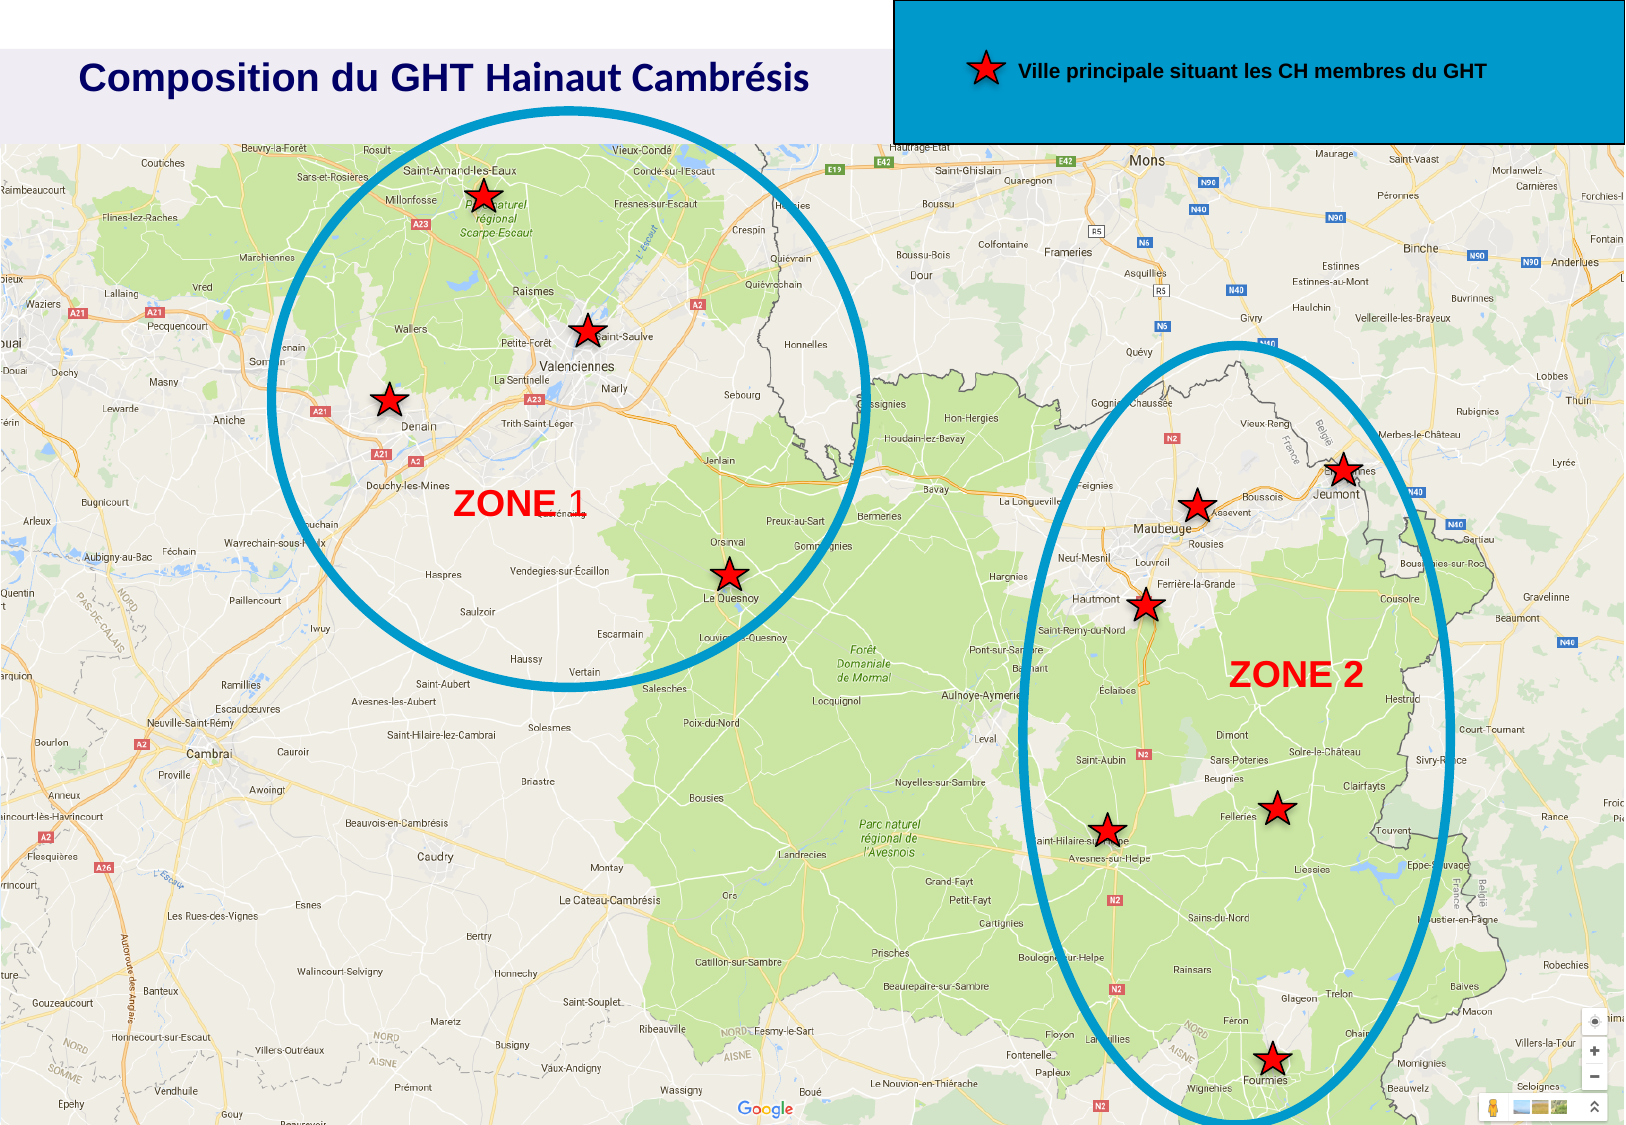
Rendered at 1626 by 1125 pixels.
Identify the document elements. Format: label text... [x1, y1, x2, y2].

text_box [967, 50, 1006, 84]
title Composition du GHT Hainaut Cambrésis [78, 49, 893, 101]
text_box Ville principale situant les CH membres du GHT [893, 0, 1625, 144]
picture [277, 144, 861, 682]
text_box [432, 110, 706, 143]
picture [1028, 351, 1445, 1119]
picture [0, 144, 1625, 1125]
